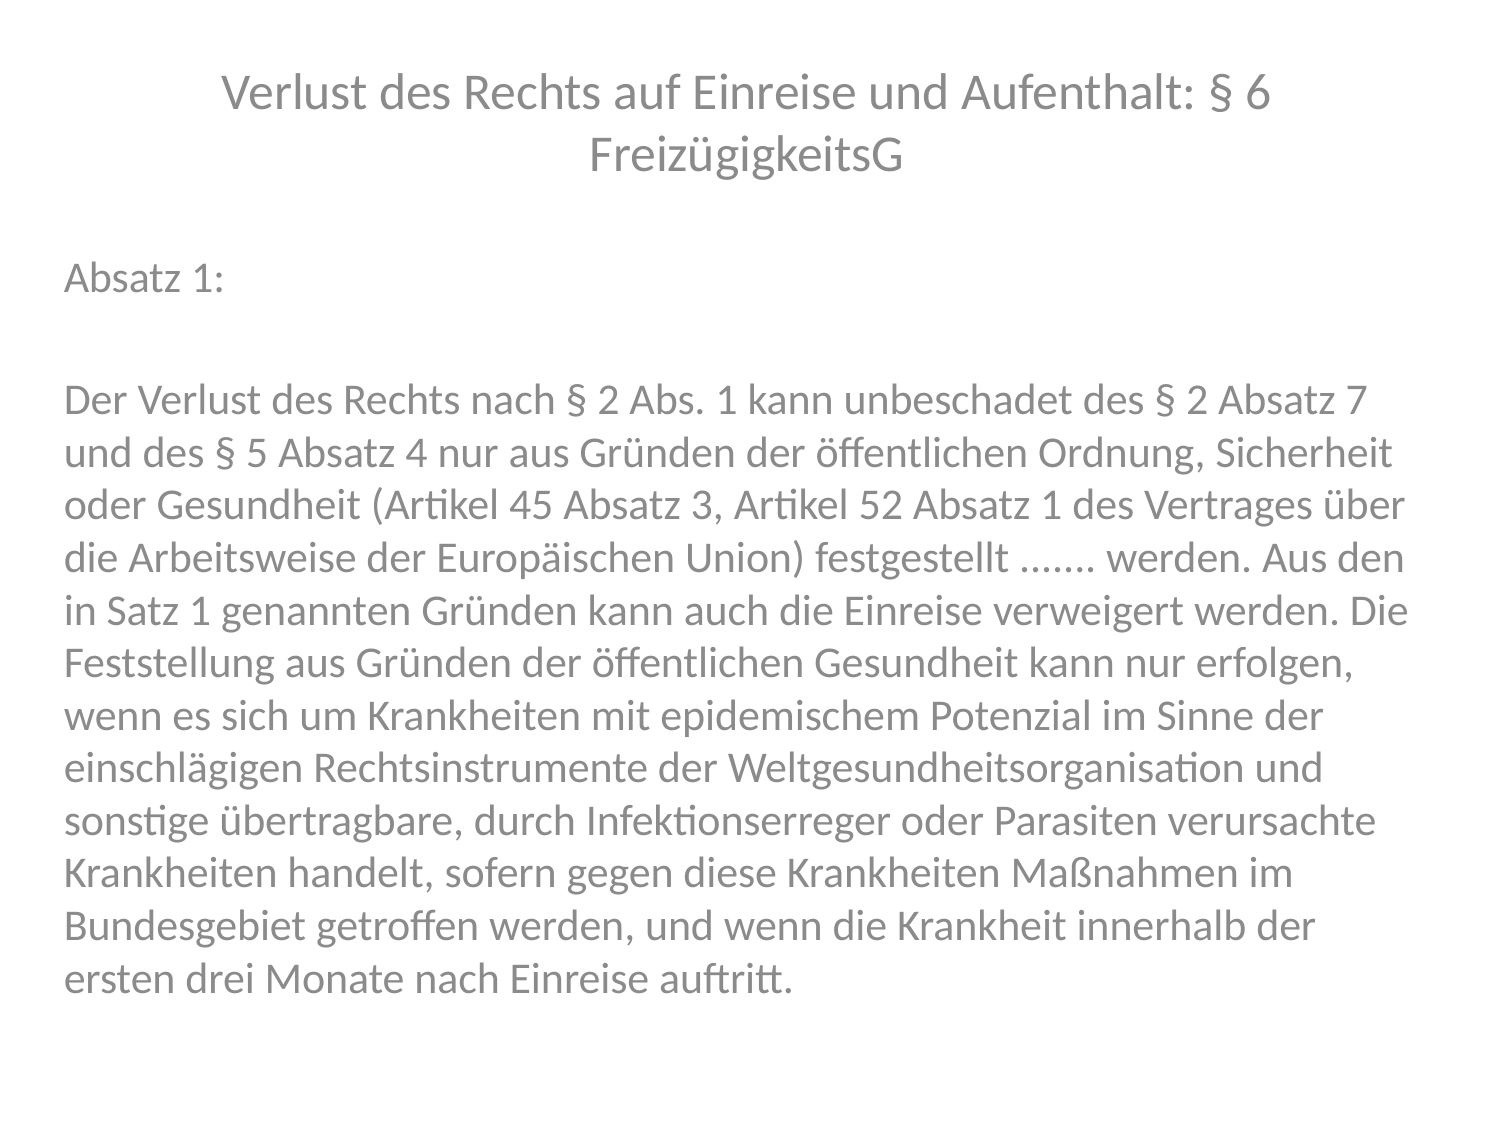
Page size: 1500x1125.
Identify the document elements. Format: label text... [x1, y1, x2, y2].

subtitle Verlust des Rechts auf Einreise und Aufenthalt: § 6 FreizügigkeitsG Absatz 1: Der Verlust des Rechts nach § 2 Abs. 1 kann unbeschadet des § 2 Absatz 7 und des § 5 Absatz 4 nur aus Gründen der öffentlichen Ordnung, Sicherheit oder Gesundheit (Artikel 45 Absatz 3, Artikel 52 Absatz 1 des Vertrages über die Arbeitsweise der Europäischen Union) festgestellt ....... werden. Aus den in Satz 1 genannten Gründen kann auch die Einreise verweigert werden. Die Feststellung aus Gründen der öffentlichen Gesundheit kann nur erfolgen, wenn es sich um Krankheiten mit epidemischem Potenzial im Sinne der einschlägigen Rechtsinstrumente der Weltgesundheitsorganisation und sonstige übertragbare, durch Infektionserreger oder Parasiten verursachte Krankheiten handelt, sofern gegen diese Krankheiten Maßnahmen im Bundesgebiet getroffen werden, und wenn die Krankheit innerhalb der ersten drei Monate nach Einreise auftritt. [48, 50, 1446, 1063]
